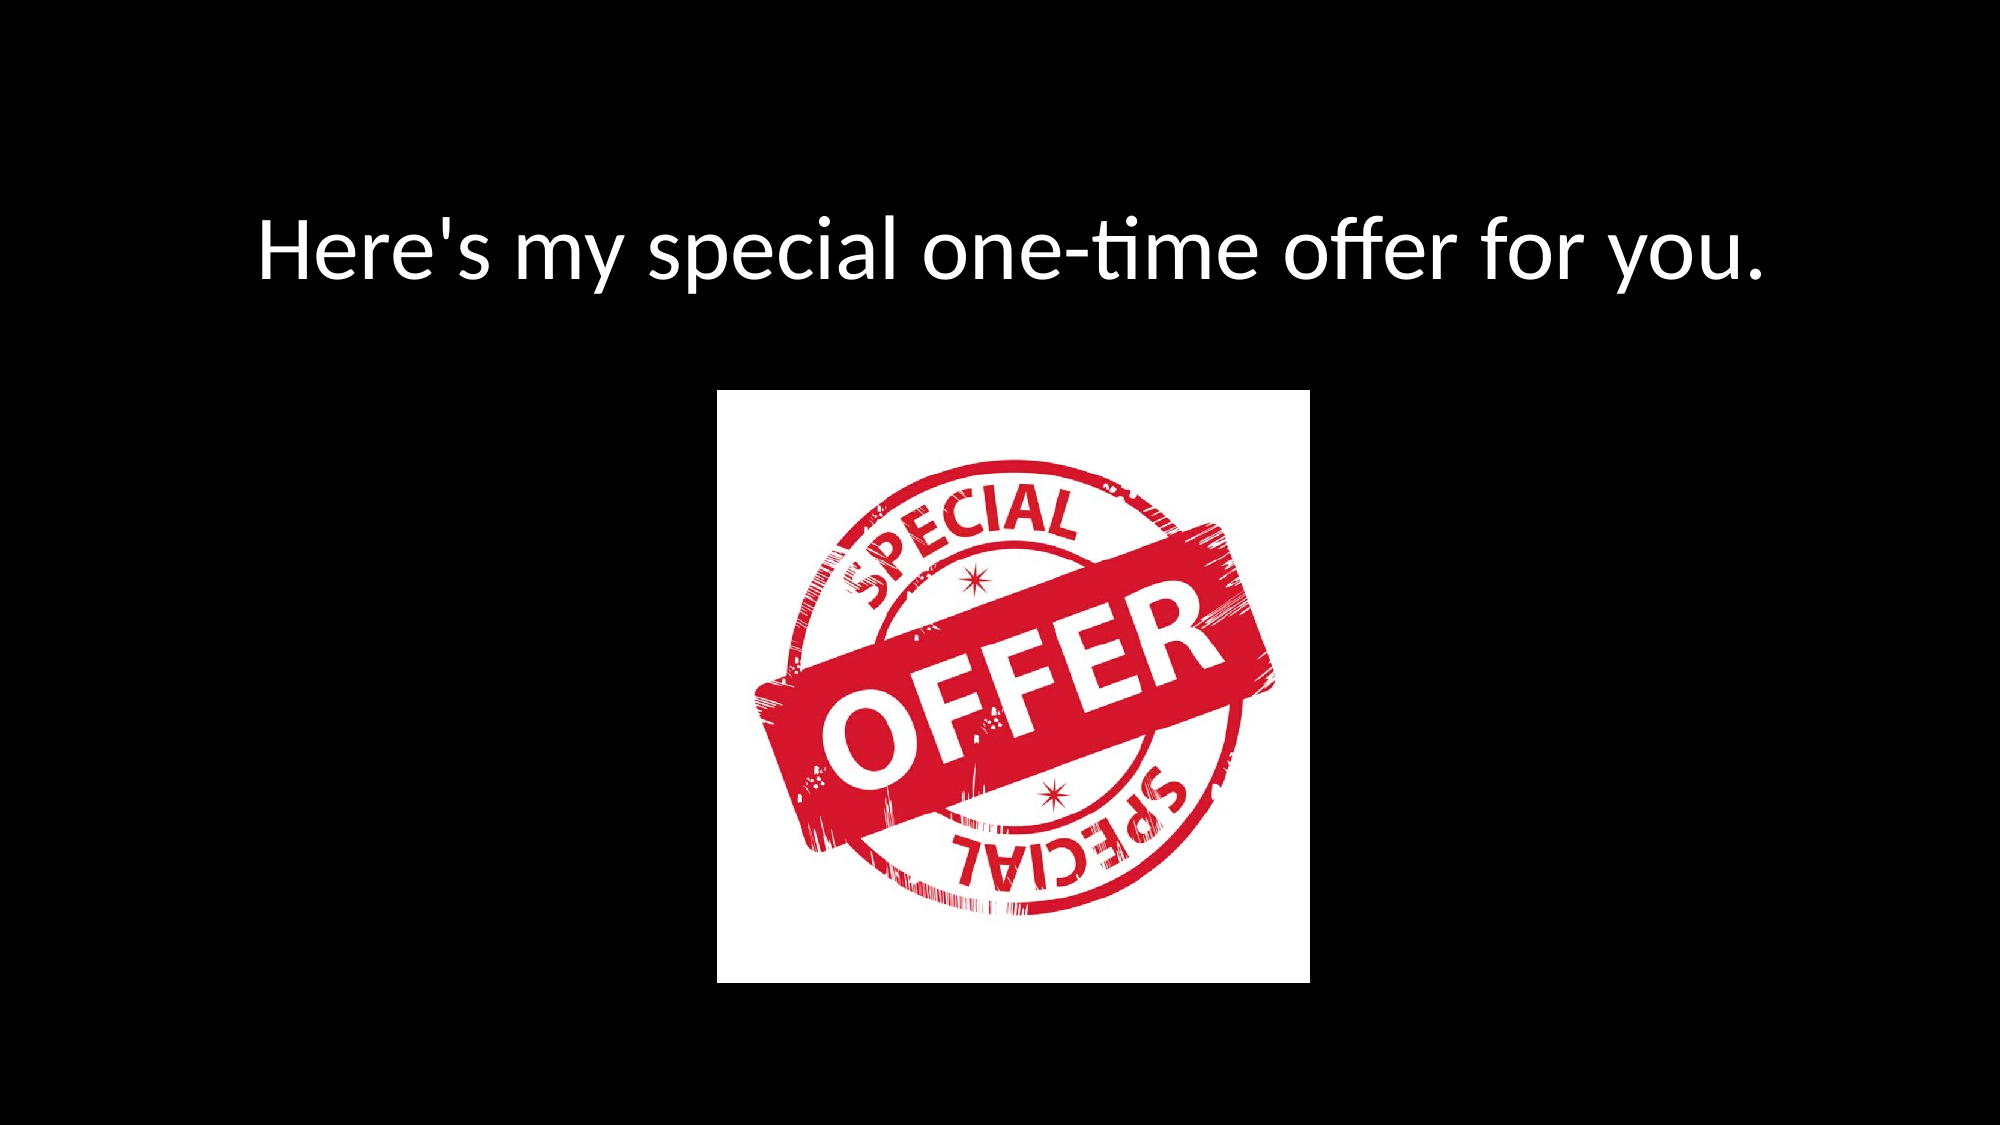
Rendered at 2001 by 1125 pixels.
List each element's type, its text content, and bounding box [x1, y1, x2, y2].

picture [717, 390, 1310, 983]
list Here's my special one-time offer for you. [150, 192, 1876, 747]
